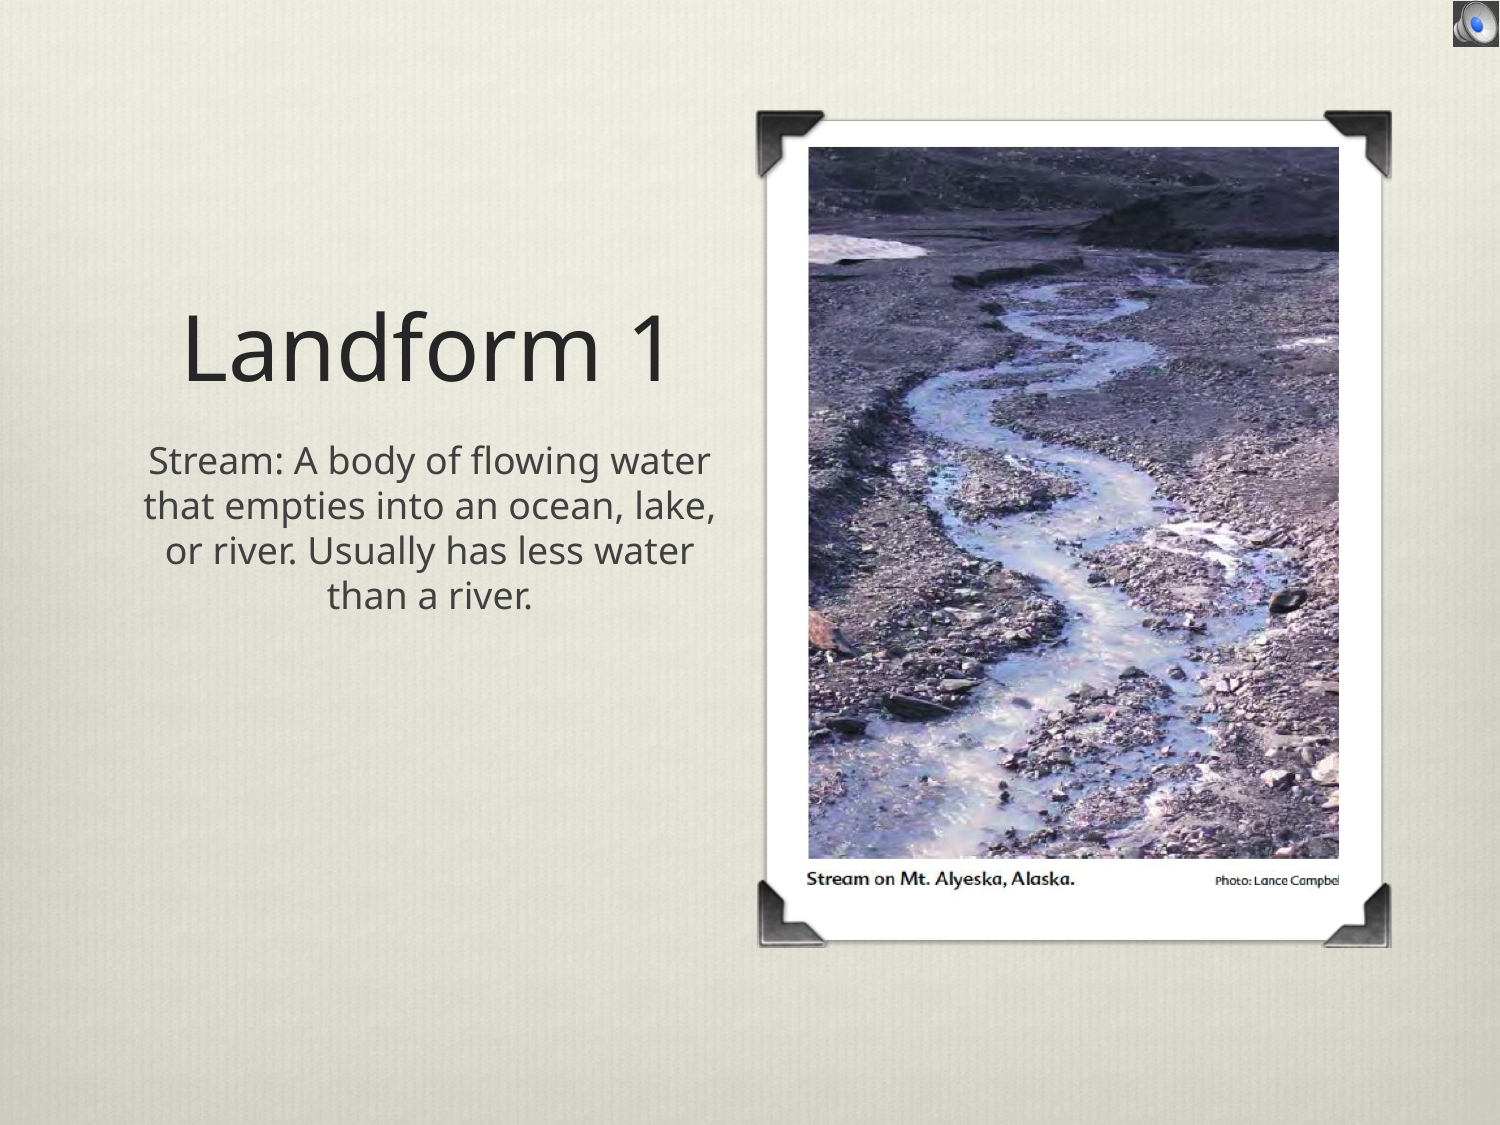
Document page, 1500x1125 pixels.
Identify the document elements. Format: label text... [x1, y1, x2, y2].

title Landform 1 [118, 187, 742, 408]
picture [1450, 0, 1500, 50]
picture [753, 108, 1393, 948]
list Stream: A body of flowing water that empties into an ocean, lake, or river. Usually has less water than a river. [118, 429, 742, 944]
